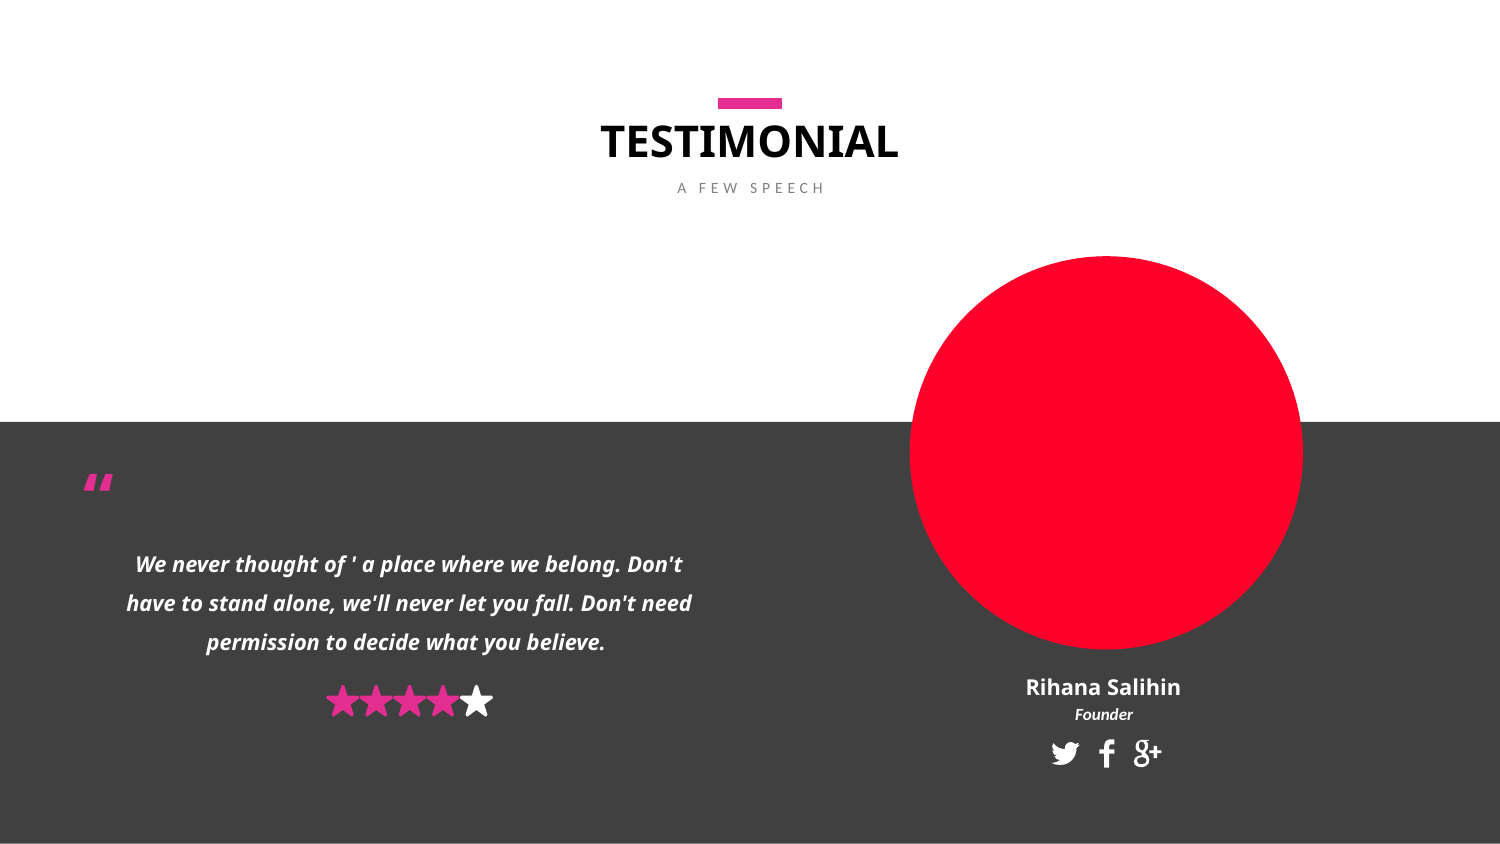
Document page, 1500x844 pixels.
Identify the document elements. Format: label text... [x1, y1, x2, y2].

picture [909, 256, 1303, 650]
text_box TESTIMONIAL [522, 106, 978, 174]
text_box Rihana Salihin [1005, 665, 1207, 707]
text_box We never thought of ' a place where we belong. Don't have to stand alone, we'll never let you fall. Don't need permission to decide what you believe. [104, 529, 715, 663]
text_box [326, 684, 493, 717]
text_box [0, 421, 1500, 844]
text_box A FEW SPEECH [616, 170, 884, 205]
text_box “ [58, 447, 139, 545]
text_box Founder [1012, 696, 1201, 732]
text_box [1051, 739, 1162, 768]
